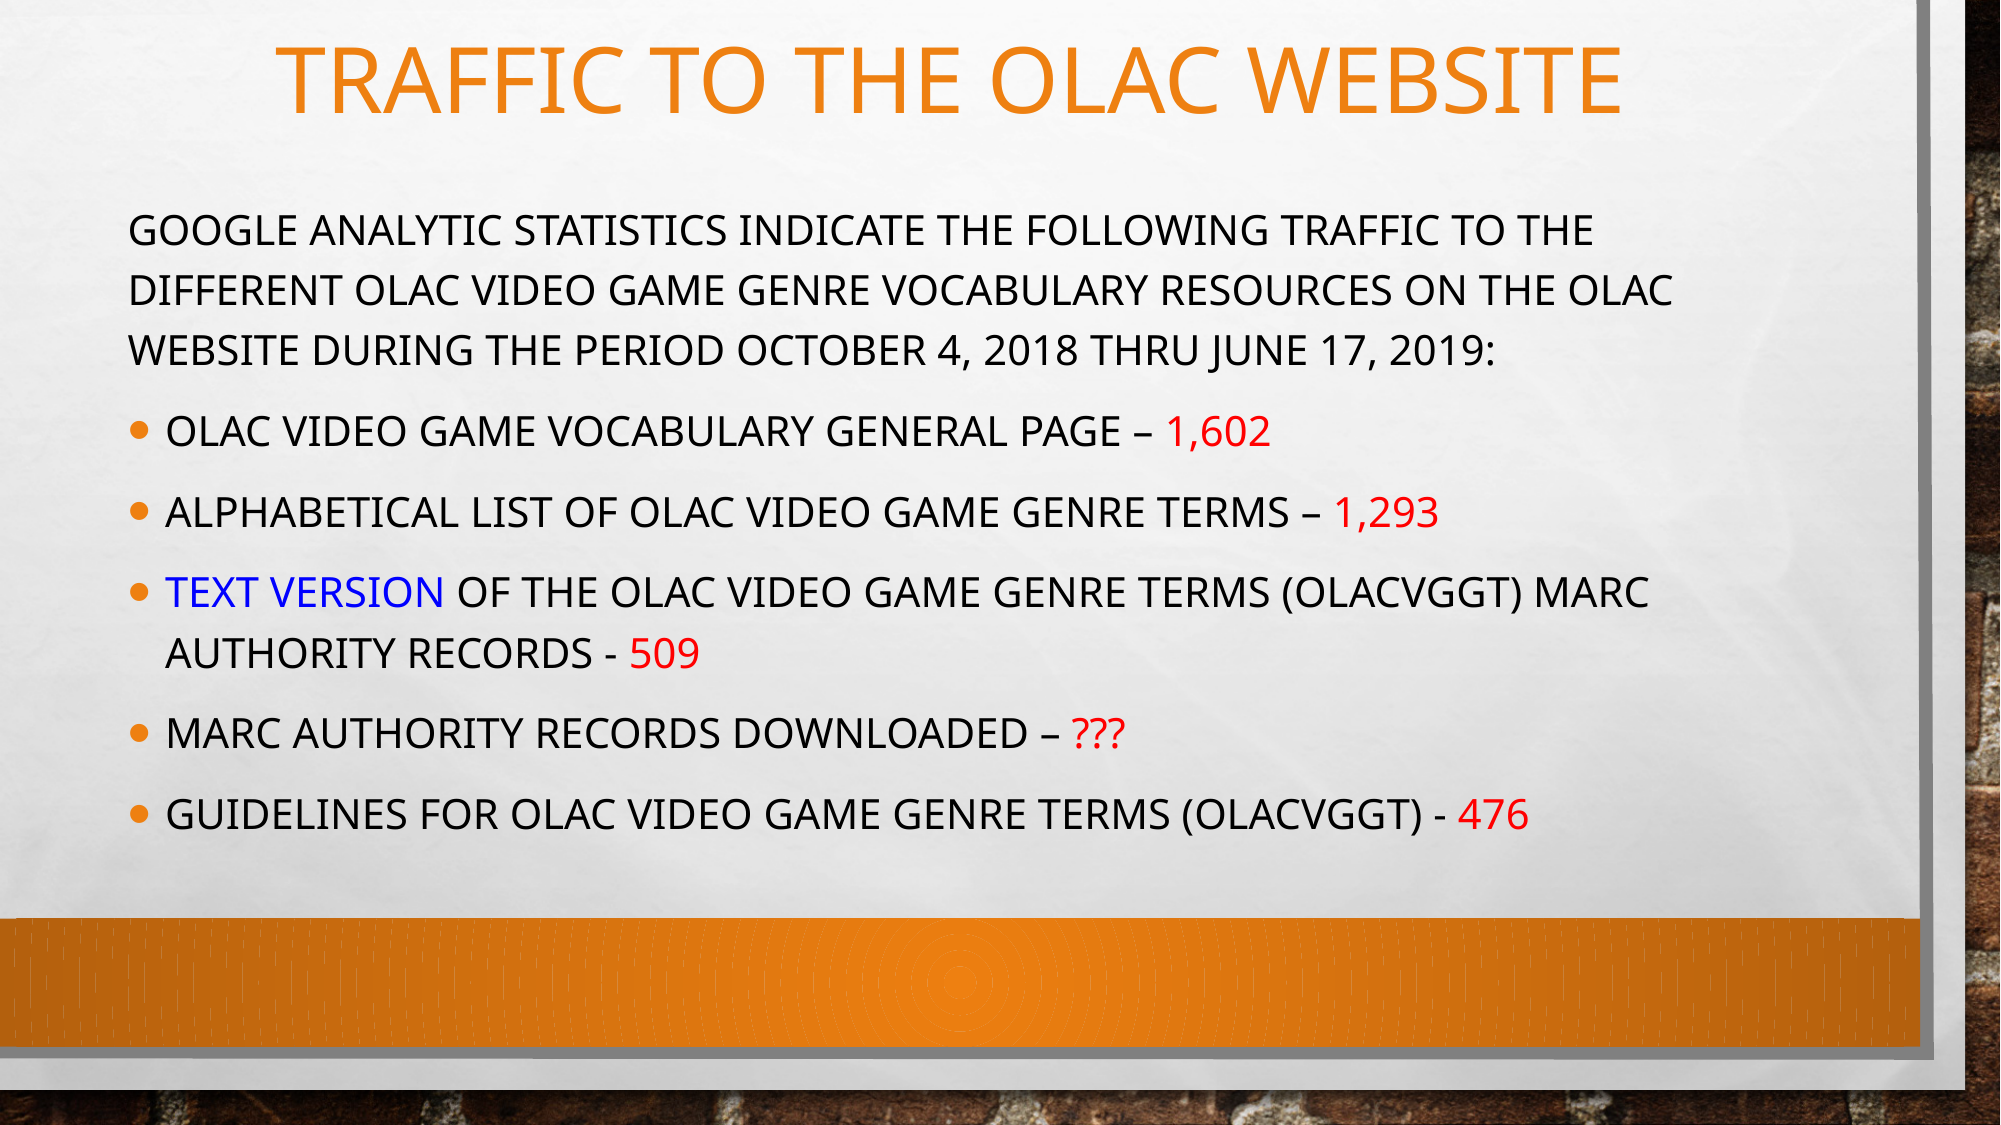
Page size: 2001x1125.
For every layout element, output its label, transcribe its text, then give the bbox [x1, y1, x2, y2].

list Google analytic statistics indicate the following traffic to the different olac Video game genre vocabulary resources on the OLAC WEBSITE during the period October 4, 2018 thru june 17, 2019: OLAC Video Game VOCABULARY GENERAL page – 1,602 ALPHABETICAL LIST OF OLAC VIDEO GAME GENRE TERMS – 1,293 TEXT VERSION OF THE OLAC Video Game Genre Terms (Olacvggt) MARC Authority Records - 509 MARC AUTHORITY RECORDS DOWNLOADED – ??? Guidelines For OLAC Video Game Genre Terms (Olacvggt) - 476 [112, 149, 1818, 882]
picture [0, 0, 2000, 1125]
title Traffic to the oLAC website [98, 15, 1804, 152]
